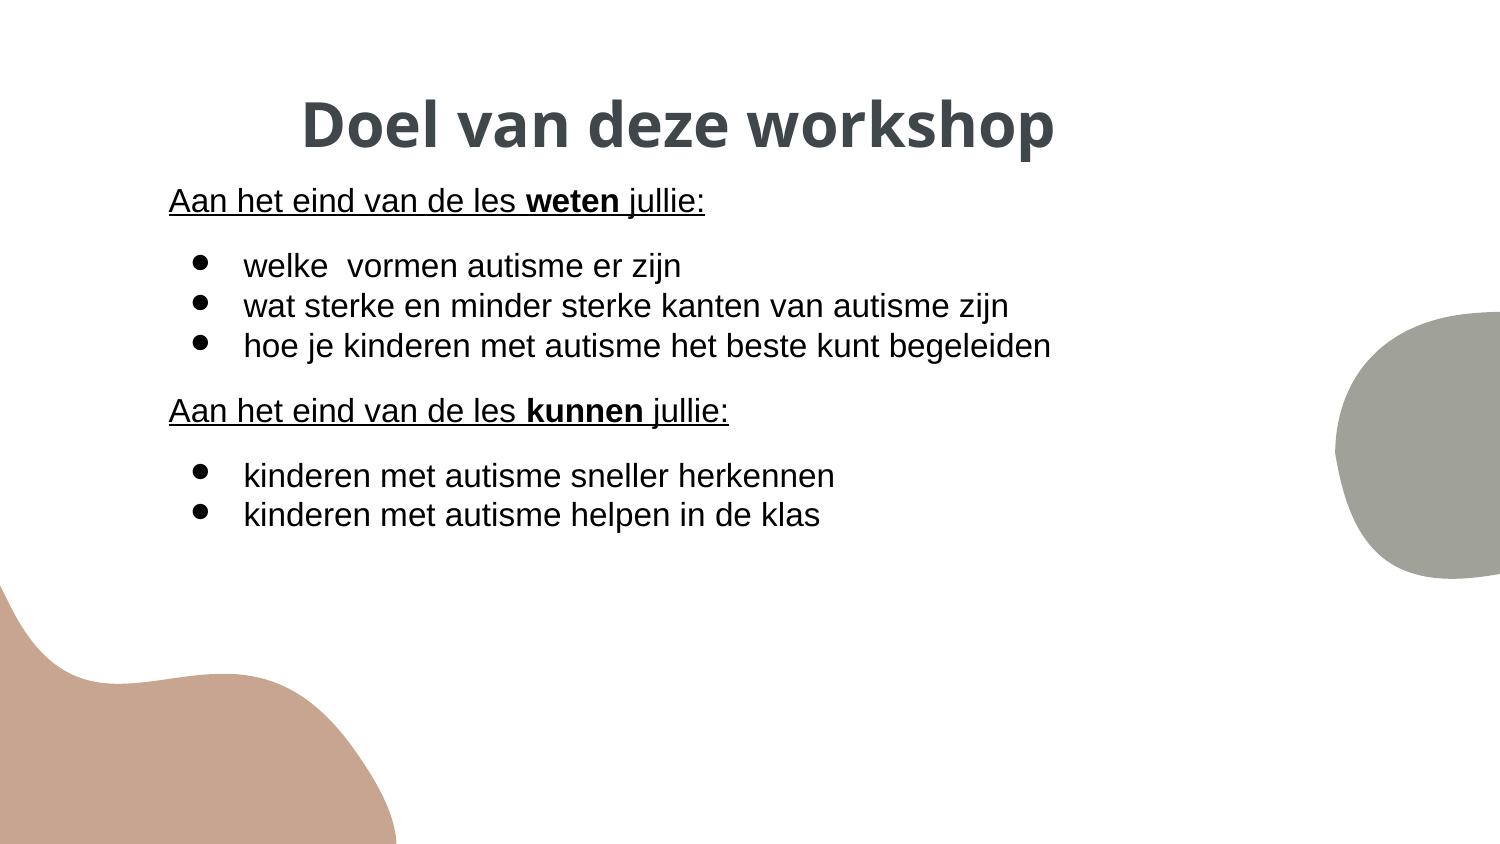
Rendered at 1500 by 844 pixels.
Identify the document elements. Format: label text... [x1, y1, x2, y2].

list Aan het eind van de les weten jullie: welke vormen autisme er zijn wat sterke en minder sterke kanten van autisme zijn hoe je kinderen met autisme het beste kunt begeleiden Aan het eind van de les kunnen jullie: kinderen met autisme sneller herkennen kinderen met autisme helpen in de klas [153, 164, 1420, 725]
title Doel van deze workshop [116, 85, 1383, 175]
